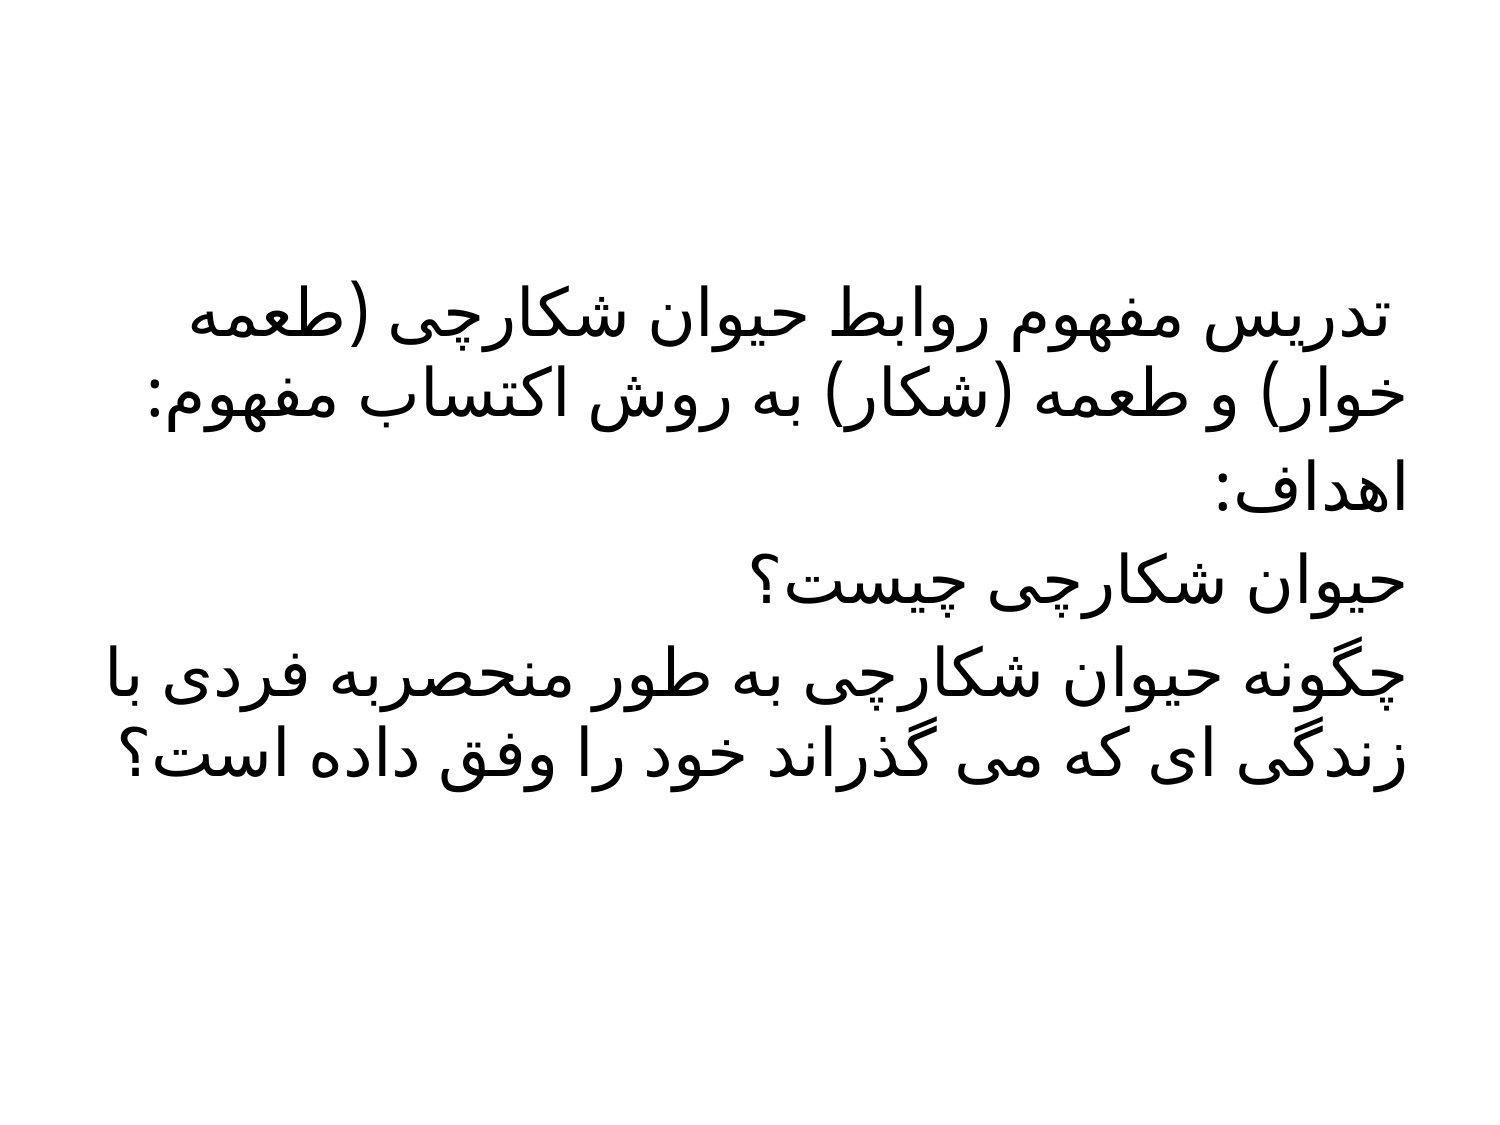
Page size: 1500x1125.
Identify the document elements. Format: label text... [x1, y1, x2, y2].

list تدریس مفهوم روابط حیوان شکارچی (طعمه خوار) و طعمه (شکار) به روش اکتساب مفهوم: اهداف: حیوان شکارچی چیست؟ چگونه حیوان شکارچی به طور منحصربه فردی با زندگی ای که می گذراند خود را وفق داده است؟ [75, 262, 1425, 1005]
